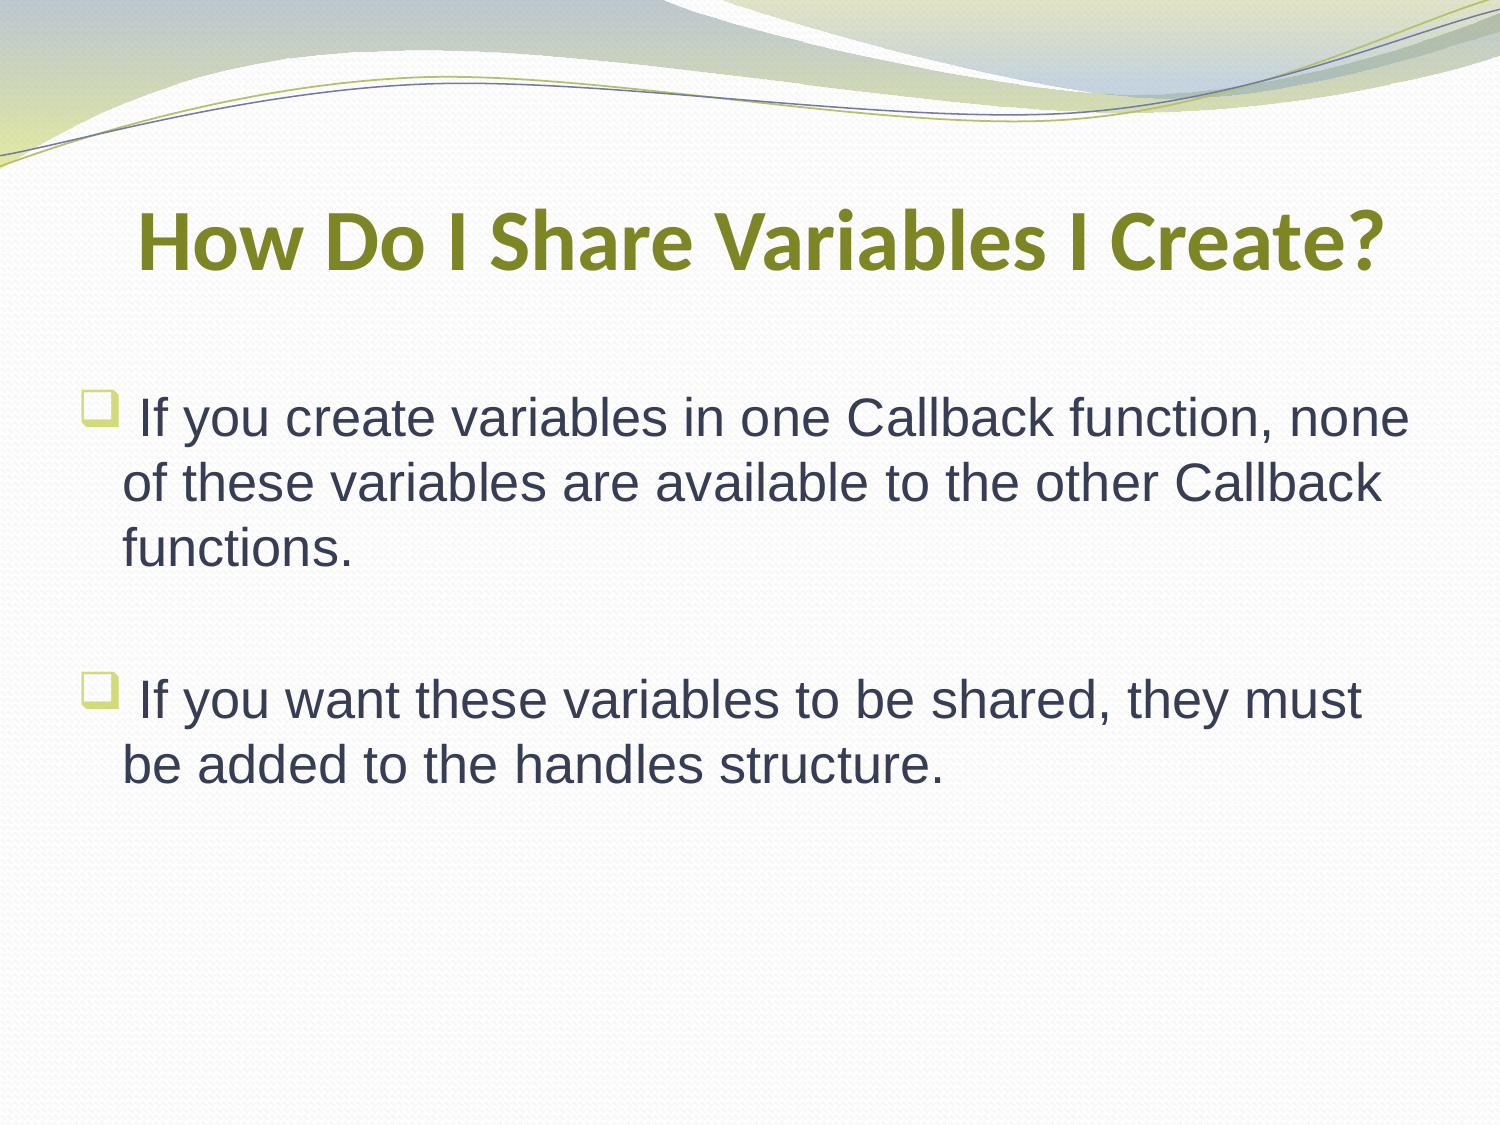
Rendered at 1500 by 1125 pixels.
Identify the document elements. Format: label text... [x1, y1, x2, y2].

list If you create variables in one Callback function, none of these variables are available to the other Callback functions. If you want these variables to be shared, they must be added to the handles structure. [62, 375, 1450, 1000]
title How Do I Share Variables I Create? [87, 99, 1438, 288]
